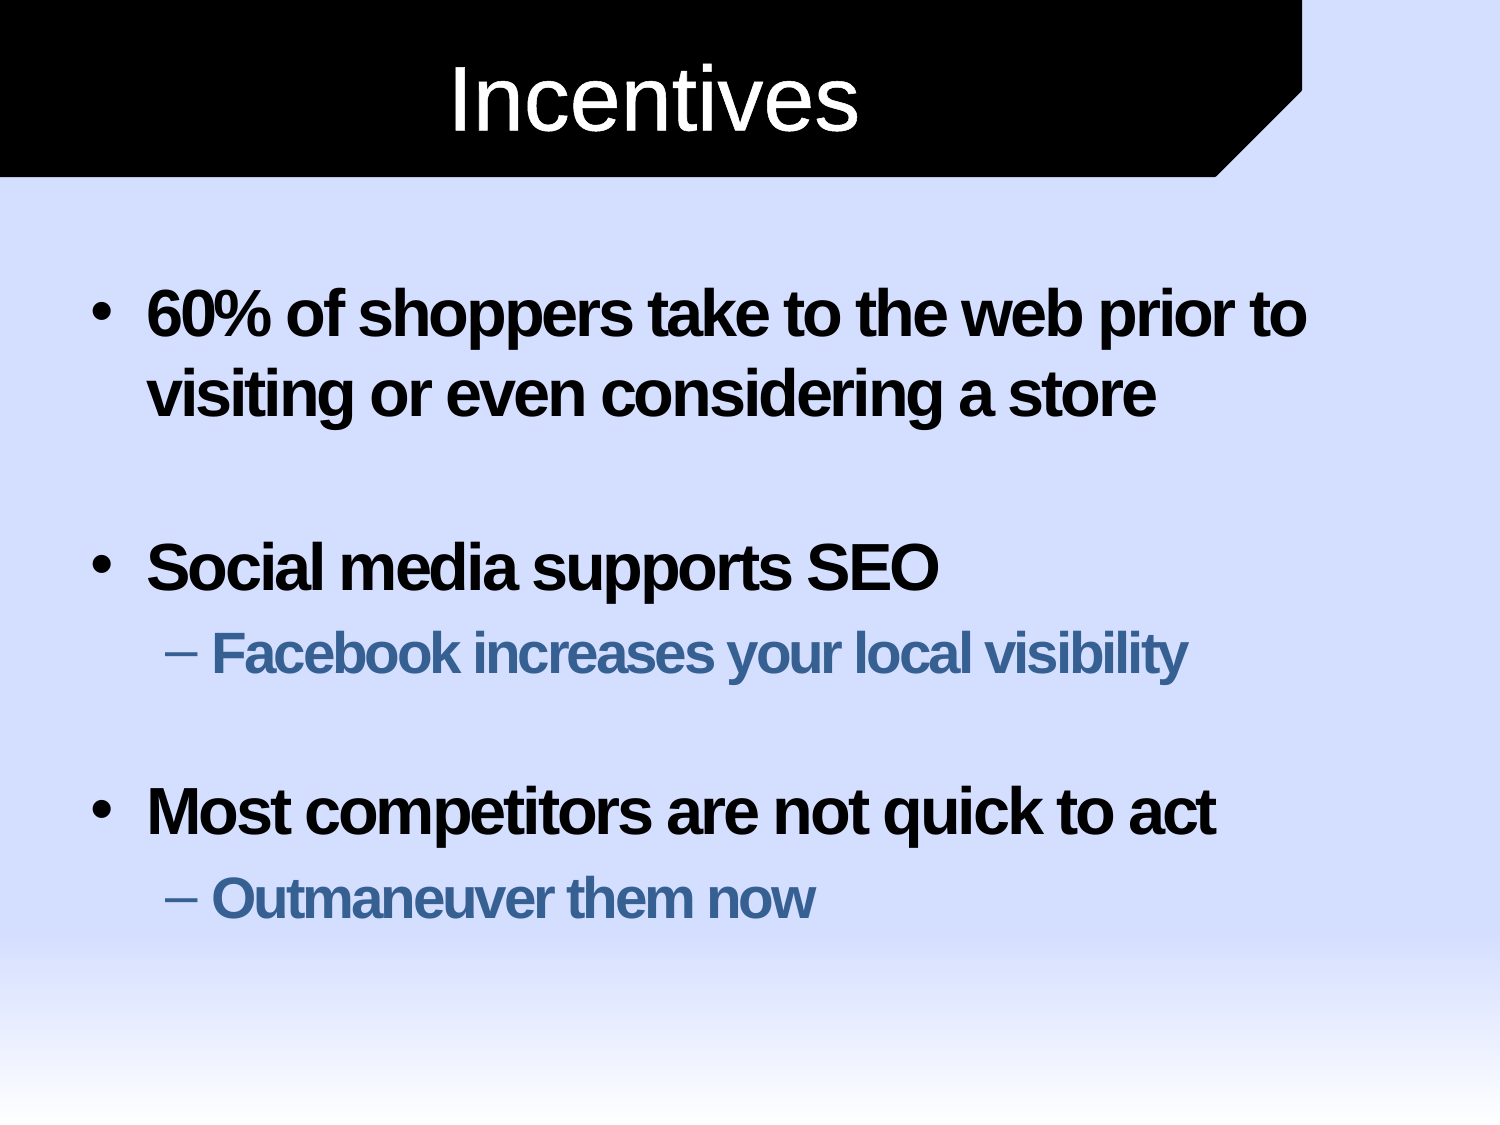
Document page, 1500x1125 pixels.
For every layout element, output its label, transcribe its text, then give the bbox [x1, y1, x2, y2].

title Incentives [8, 0, 1300, 188]
list 60% of shoppers take to the web prior to visiting or even considering a store Social media supports SEO Facebook increases your local visibility Most competitors are not quick to act Outmaneuver them now [75, 262, 1425, 1005]
